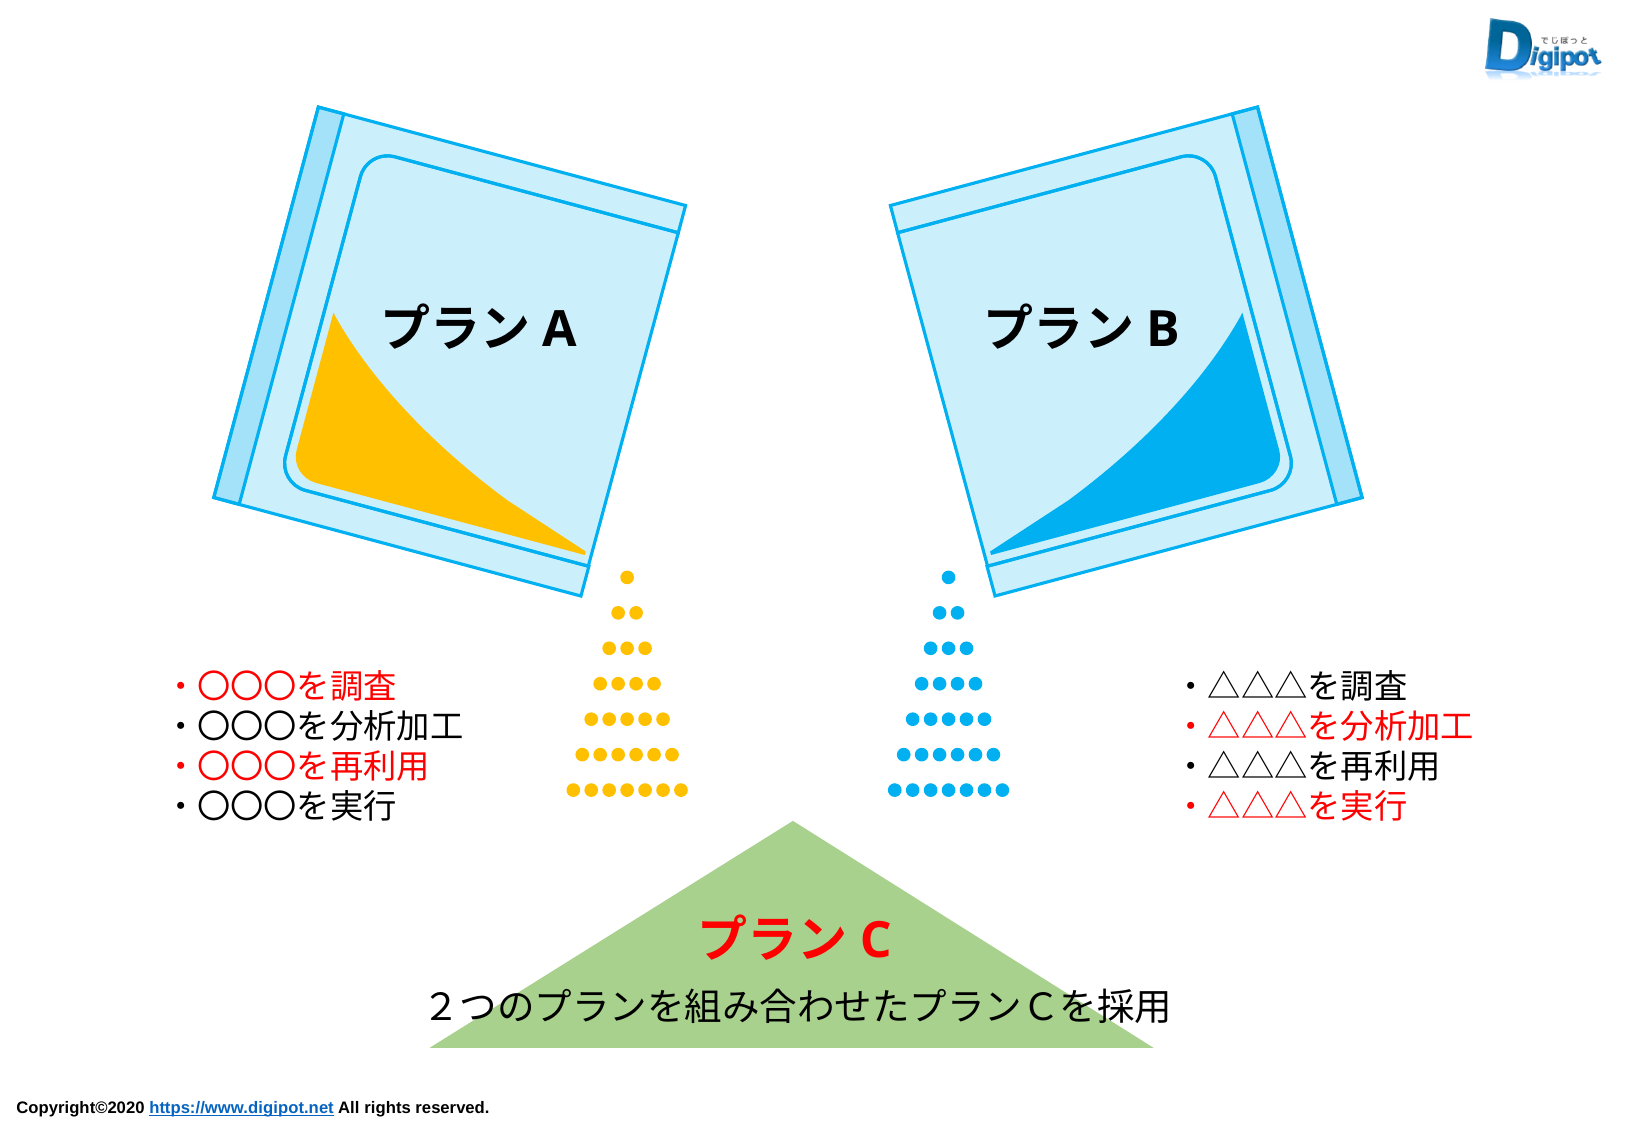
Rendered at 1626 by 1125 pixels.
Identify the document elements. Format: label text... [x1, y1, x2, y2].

text_box ・△△△を調査 ・△△△を分析加工 ・△△△を再利用 ・△△△を実行 [1160, 657, 1489, 833]
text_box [887, 103, 1317, 797]
text_box プランC [683, 900, 907, 975]
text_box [259, 103, 688, 797]
text_box [425, 1036, 1158, 1049]
text_box ２つのプランを組み合わせたプランＣを採用 [407, 975, 1188, 1036]
text_box [544, 819, 1040, 975]
picture [1485, 18, 1602, 82]
text_box ・〇〇〇を調査 ・〇〇〇を分析加工 ・〇〇〇を再利用 ・〇〇〇を実行 [149, 657, 479, 833]
